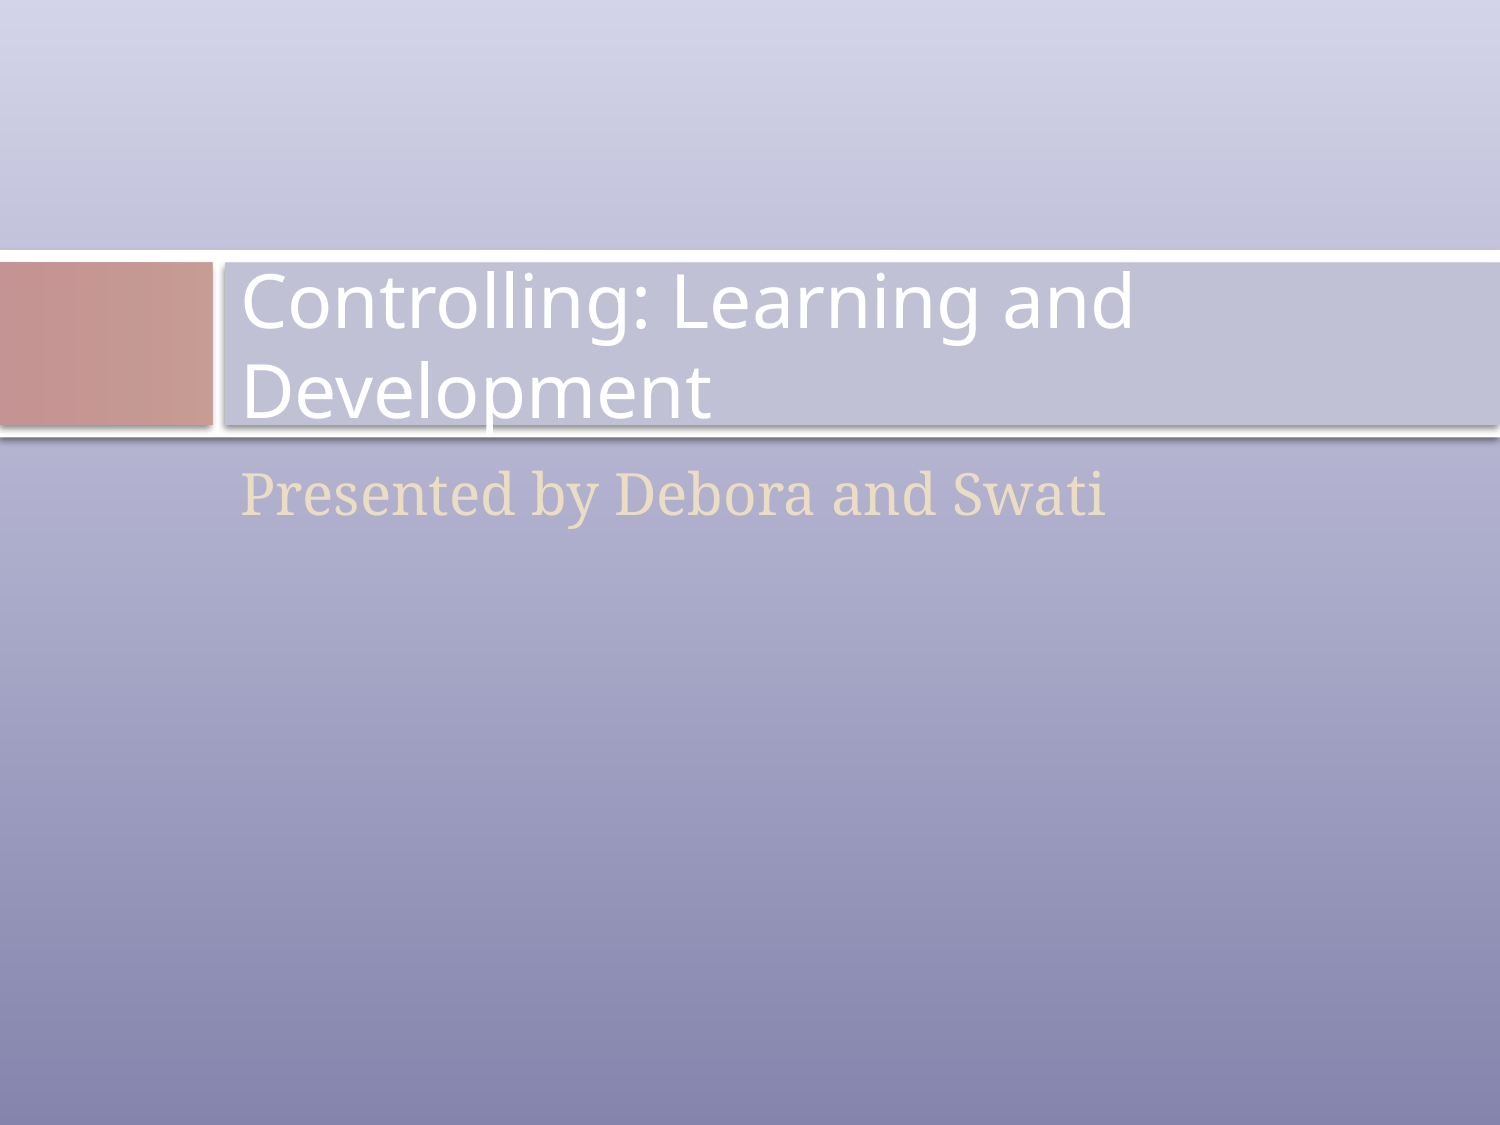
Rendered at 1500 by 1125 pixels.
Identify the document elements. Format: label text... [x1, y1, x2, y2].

title Controlling: Learning and Development [224, 262, 1476, 426]
list Presented by Debora and Swati [224, 449, 1394, 725]
text_box [0, 261, 214, 426]
